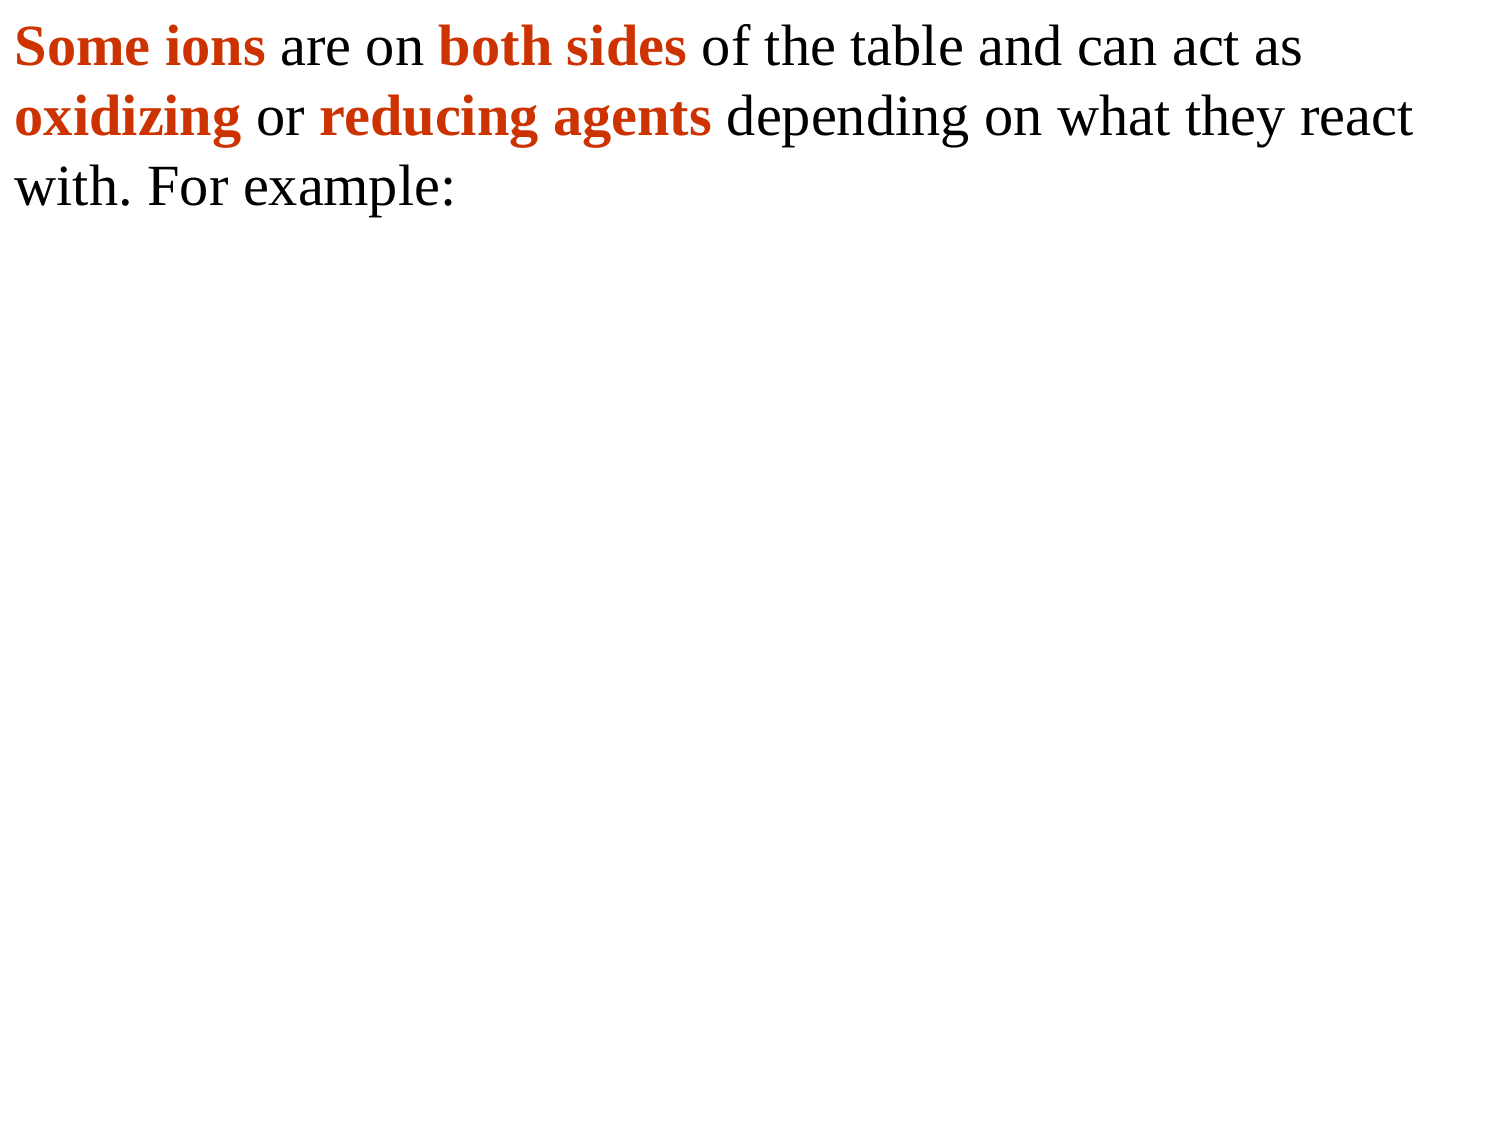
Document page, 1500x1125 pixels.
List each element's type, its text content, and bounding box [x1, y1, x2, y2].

text_box Some ions are on both sides of the table and can act as oxidizing or reducing agents depending on what they react with. For example: [0, 0, 1500, 295]
